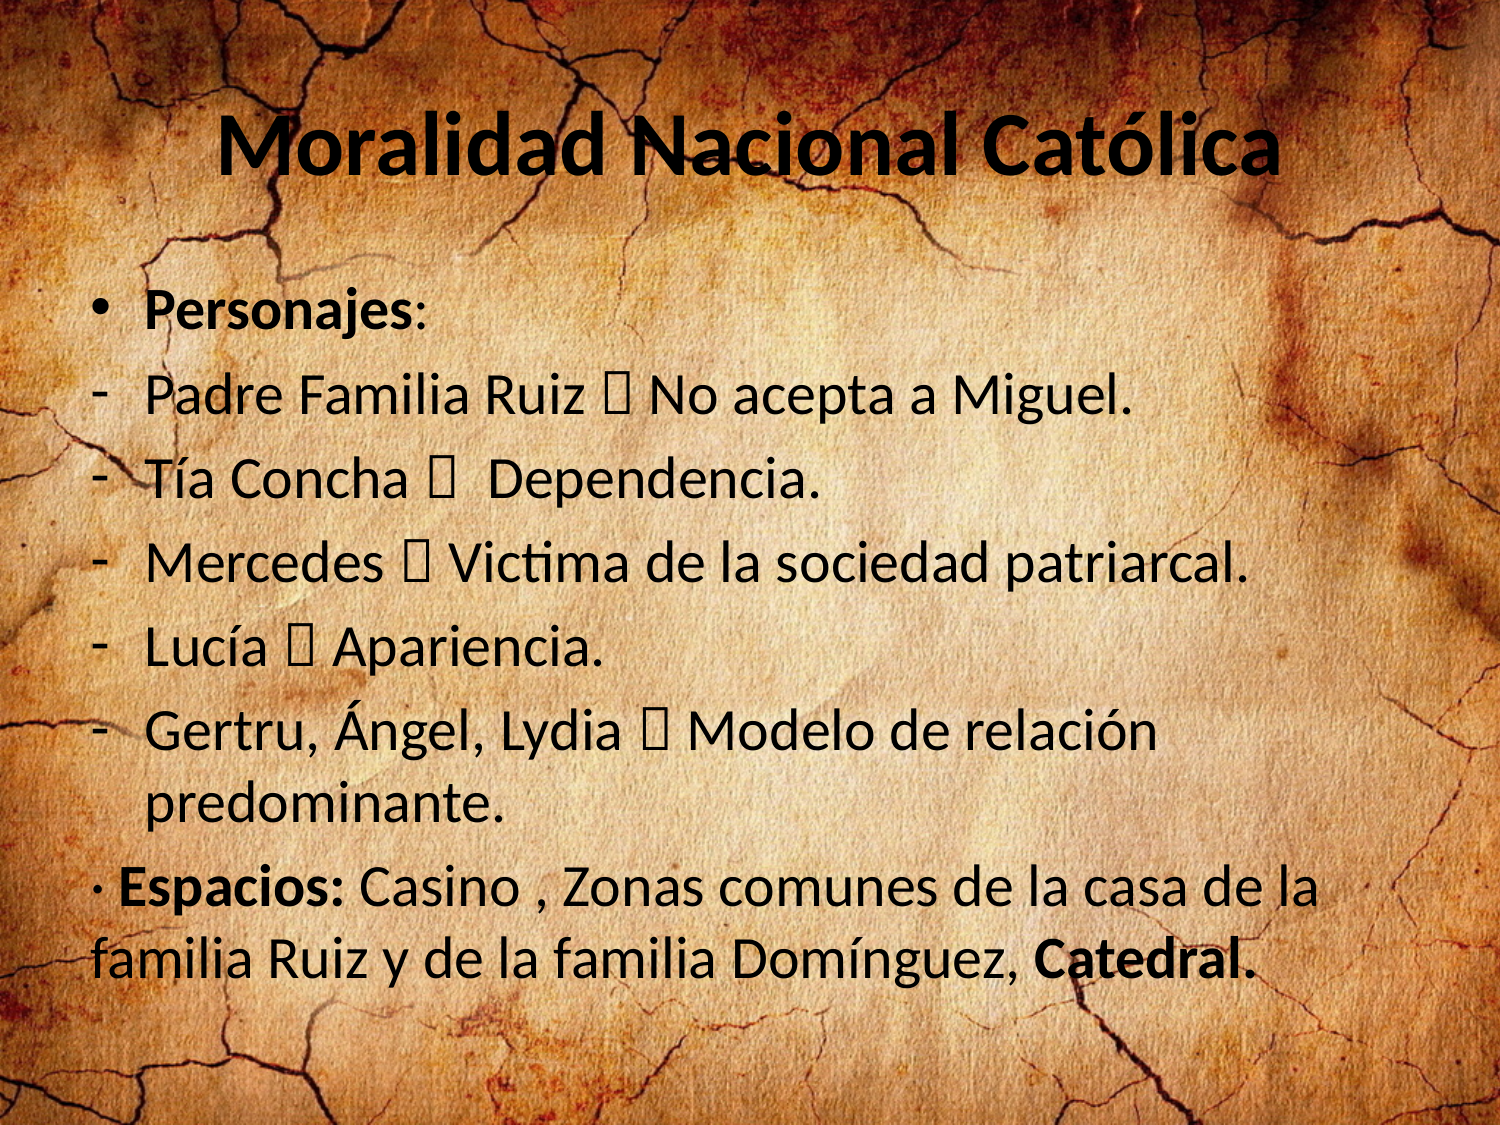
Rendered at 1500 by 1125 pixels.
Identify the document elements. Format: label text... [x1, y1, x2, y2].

picture [0, 0, 1500, 1125]
list Personajes: Padre Familia Ruiz  No acepta a Miguel. Tía Concha  Dependencia. Mercedes  Victima de la sociedad patriarcal. Lucía  Apariencia. Gertru, Ángel, Lydia  Modelo de relación predominante. · Espacios: Casino , Zonas comunes de la casa de la familia Ruiz y de la familia Domínguez, Catedral. [75, 262, 1425, 1005]
title Moralidad Nacional Católica [75, 45, 1425, 233]
